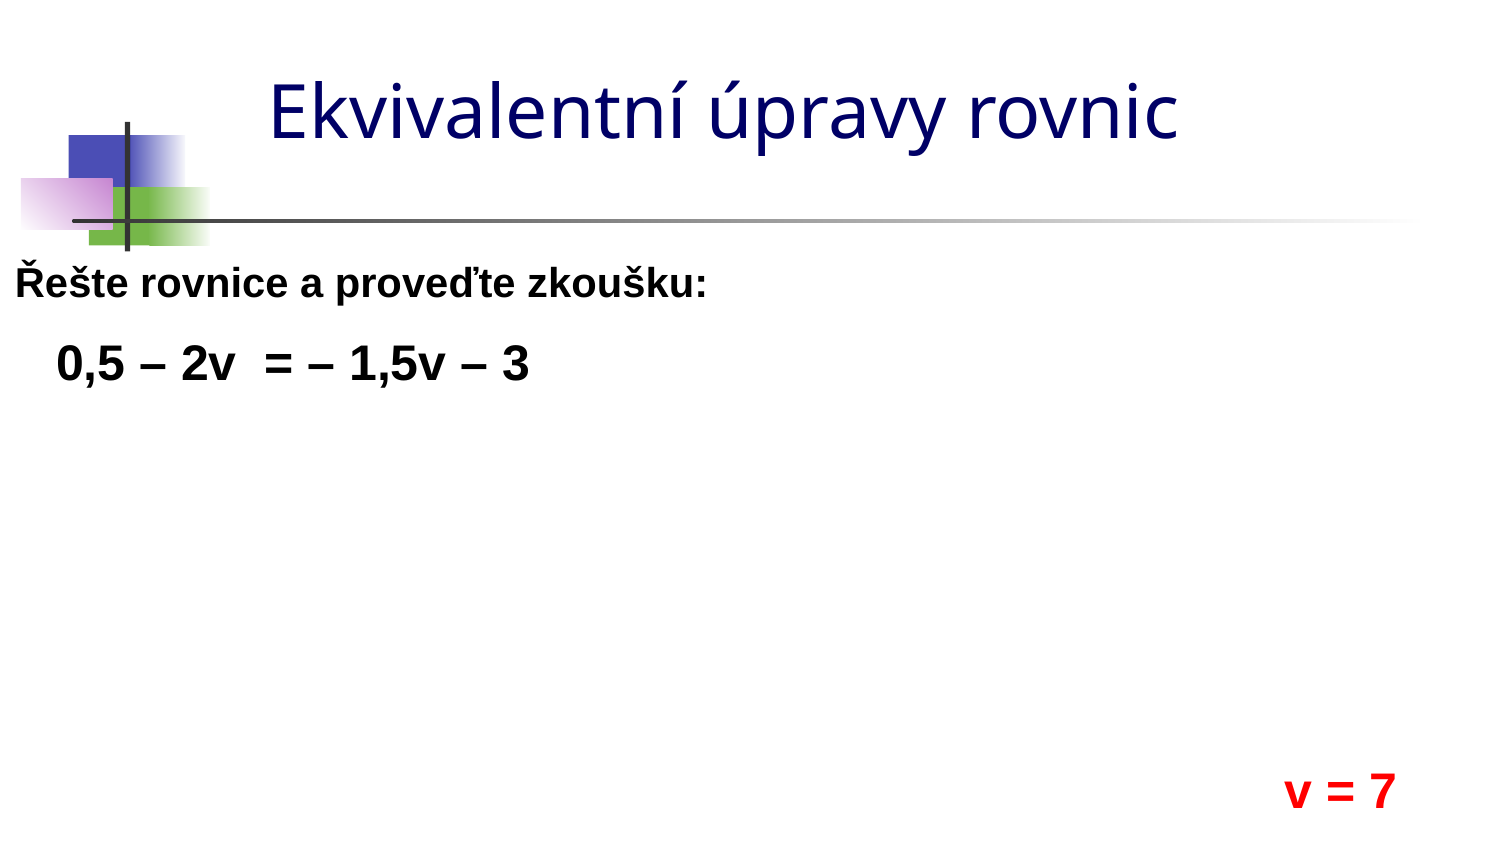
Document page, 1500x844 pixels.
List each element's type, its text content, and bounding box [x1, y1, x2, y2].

text_box 0,5 – 2v = – 1,5v – 3 [41, 324, 644, 397]
text_box v = 7 [1269, 752, 1456, 825]
title Ekvivalentní úpravy rovnic [129, 43, 1318, 175]
text_box Řešte rovnice a proveďte zkoušku: [0, 244, 727, 317]
